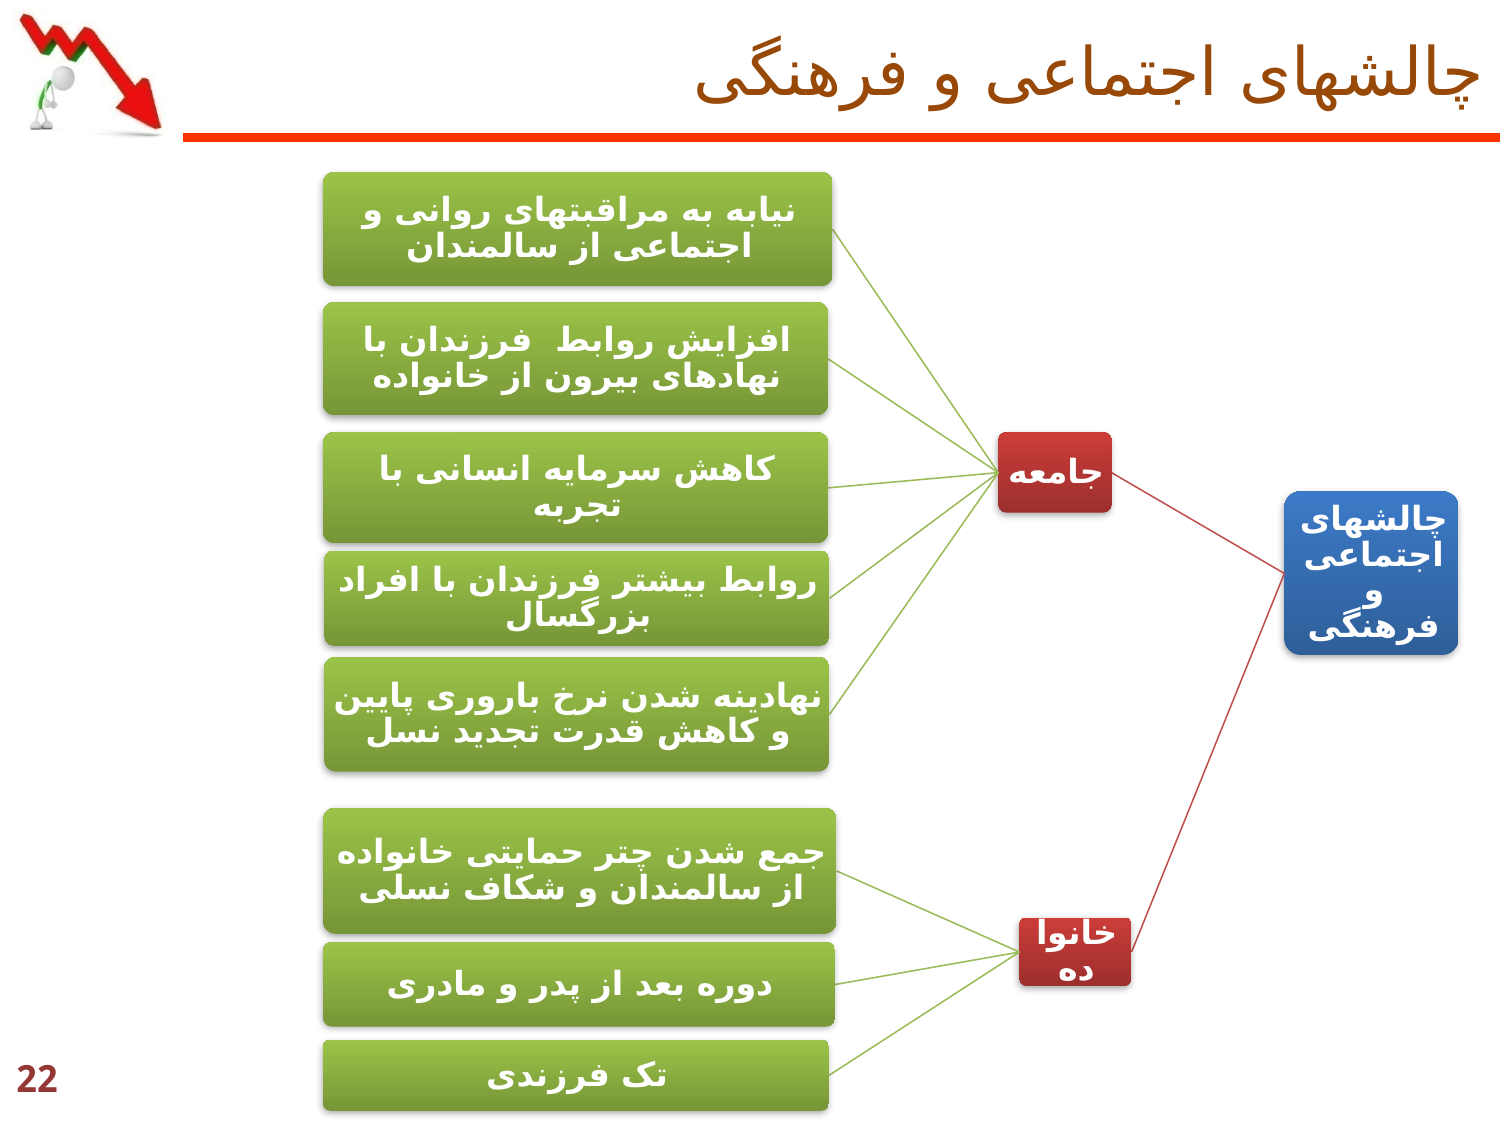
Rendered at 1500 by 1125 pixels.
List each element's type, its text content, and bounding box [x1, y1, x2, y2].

title چالشهای اجتماعی و فرهنگی [150, 0, 1500, 138]
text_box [0, 164, 1459, 1125]
picture [1, 0, 183, 149]
